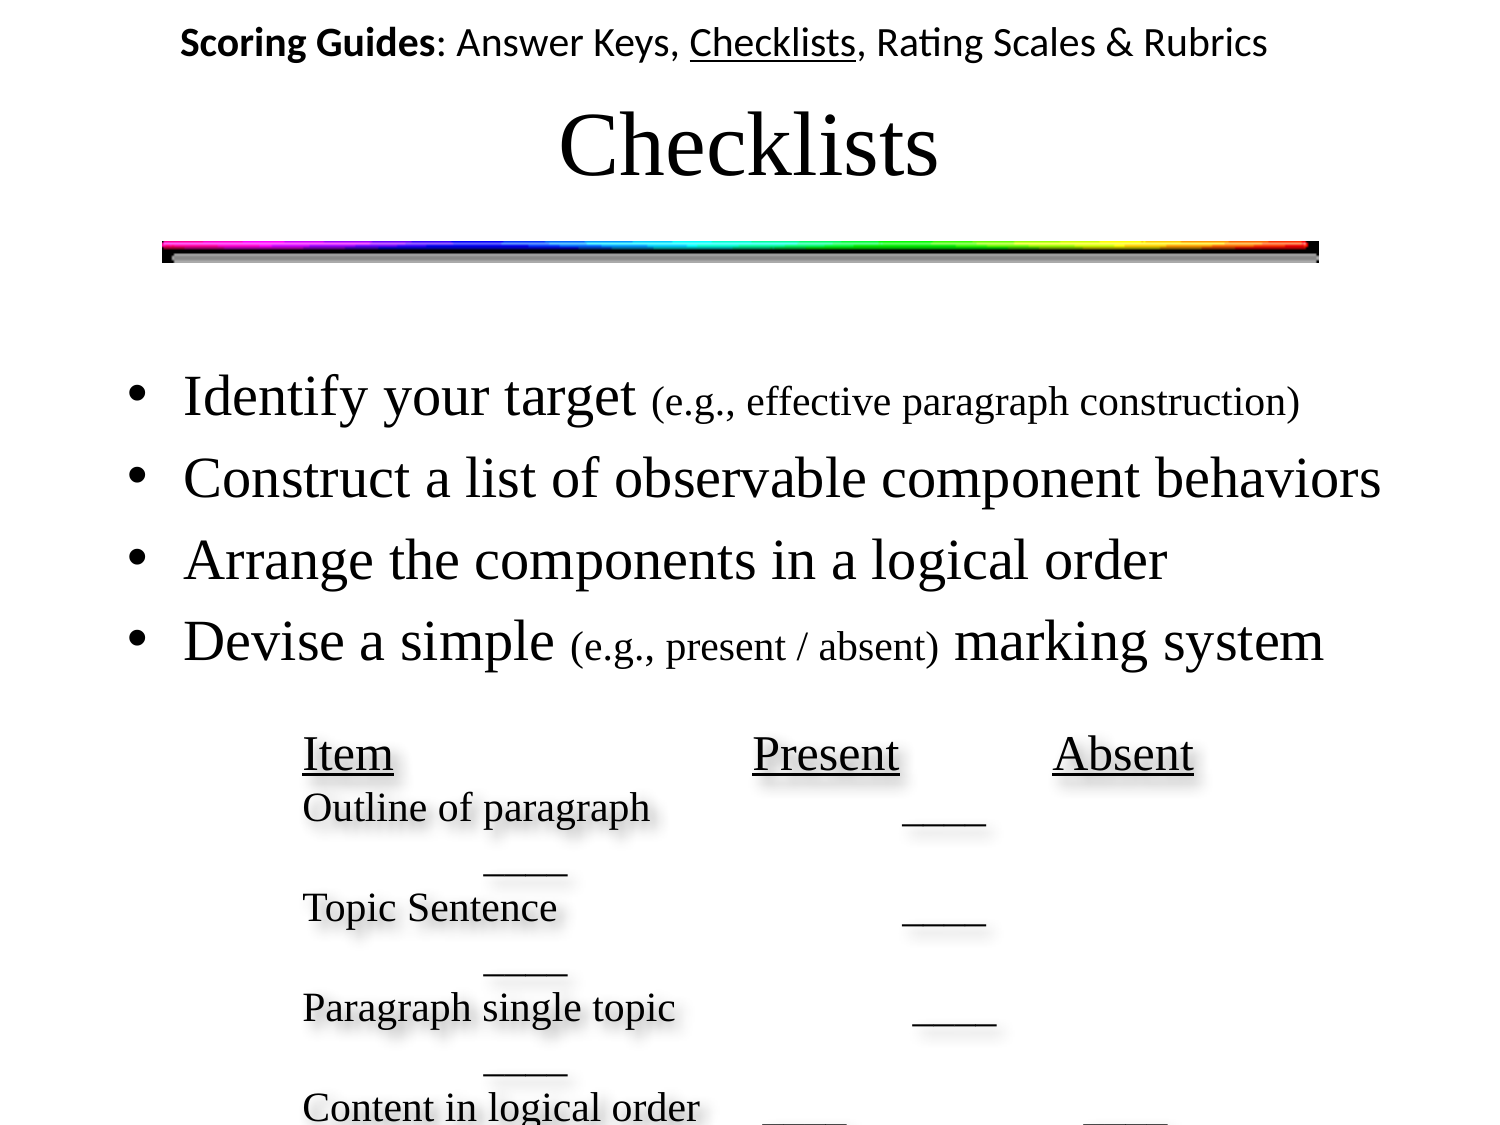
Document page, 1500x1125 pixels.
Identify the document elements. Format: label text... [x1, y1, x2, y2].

picture [162, 241, 1319, 263]
list Identify your target (e.g., effective paragraph construction) Construct a list of observable component behaviors Arrange the components in a logical order Devise a simple (e.g., present / absent) marking system [112, 350, 1425, 688]
title Checklists [75, 45, 1425, 233]
text_box Scoring Guides: Answer Keys, Checklists, Rating Scales & Rubrics [165, 7, 1284, 73]
text_box Item Present Absent Outline of paragraph ____ ____ Topic Sentence ____ ____ Paragraph single topic ____ ____ Content in logical order ____ ____ Conclusion supported ____ ____ [287, 712, 1213, 1125]
